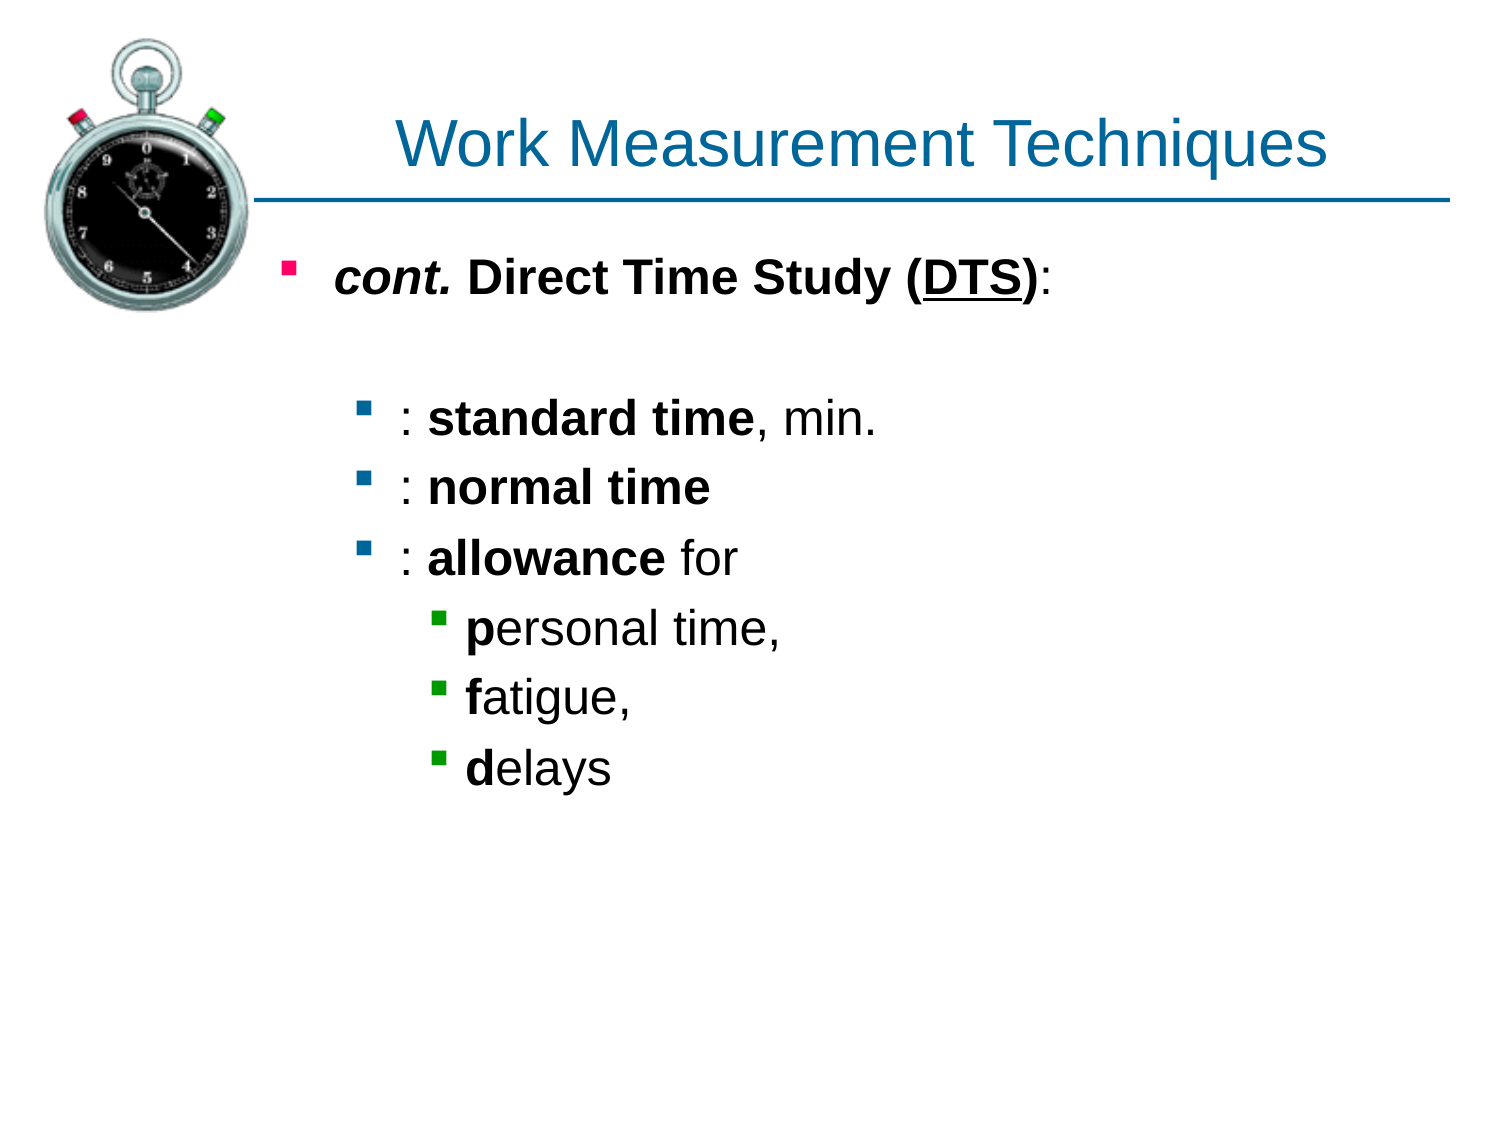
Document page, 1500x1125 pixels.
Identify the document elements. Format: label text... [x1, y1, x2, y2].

title Work Measurement Techniques [275, 37, 1450, 188]
picture [37, 37, 254, 313]
